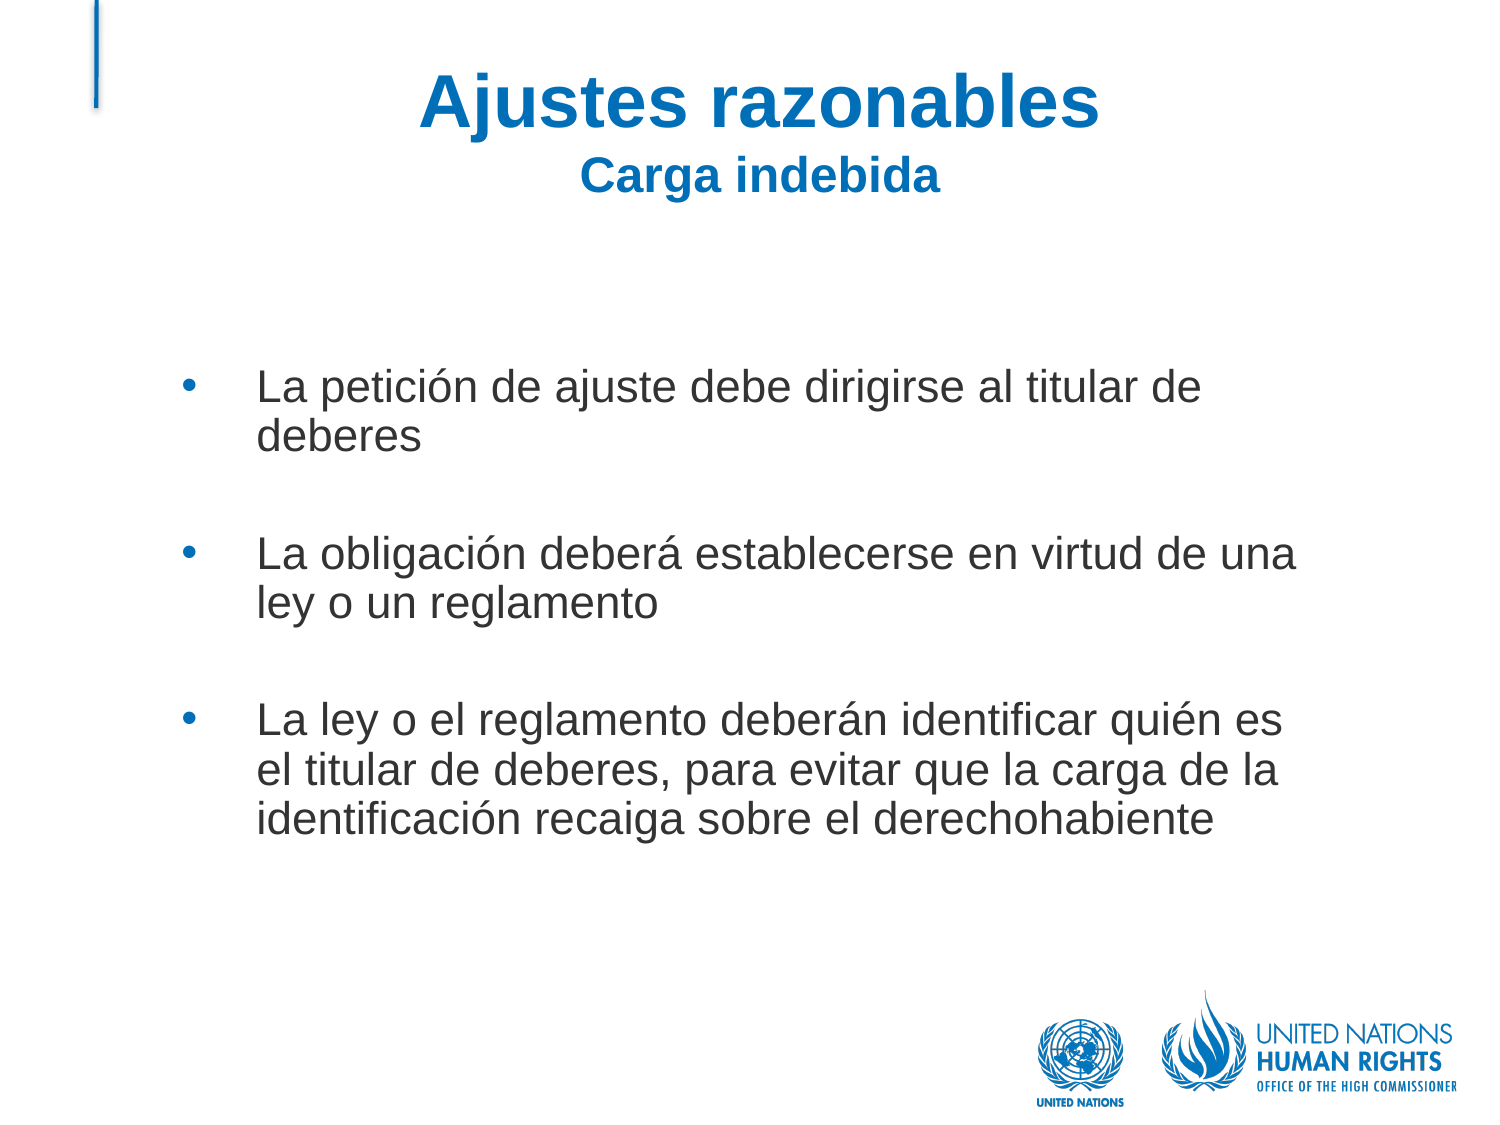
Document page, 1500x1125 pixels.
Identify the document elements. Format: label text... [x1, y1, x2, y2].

title Ajustes razonables Carga indebida [64, 45, 1456, 224]
text_box La petición de ajuste debe dirigirse al titular de deberes La obligación deberá establecerse en virtud de una ley o un reglamento La ley o el reglamento deberán identificar quién es el titular de deberes, para evitar que la carga de la identificación recaiga sobre el derechohabiente [166, 256, 1325, 925]
picture [1037, 990, 1457, 1107]
